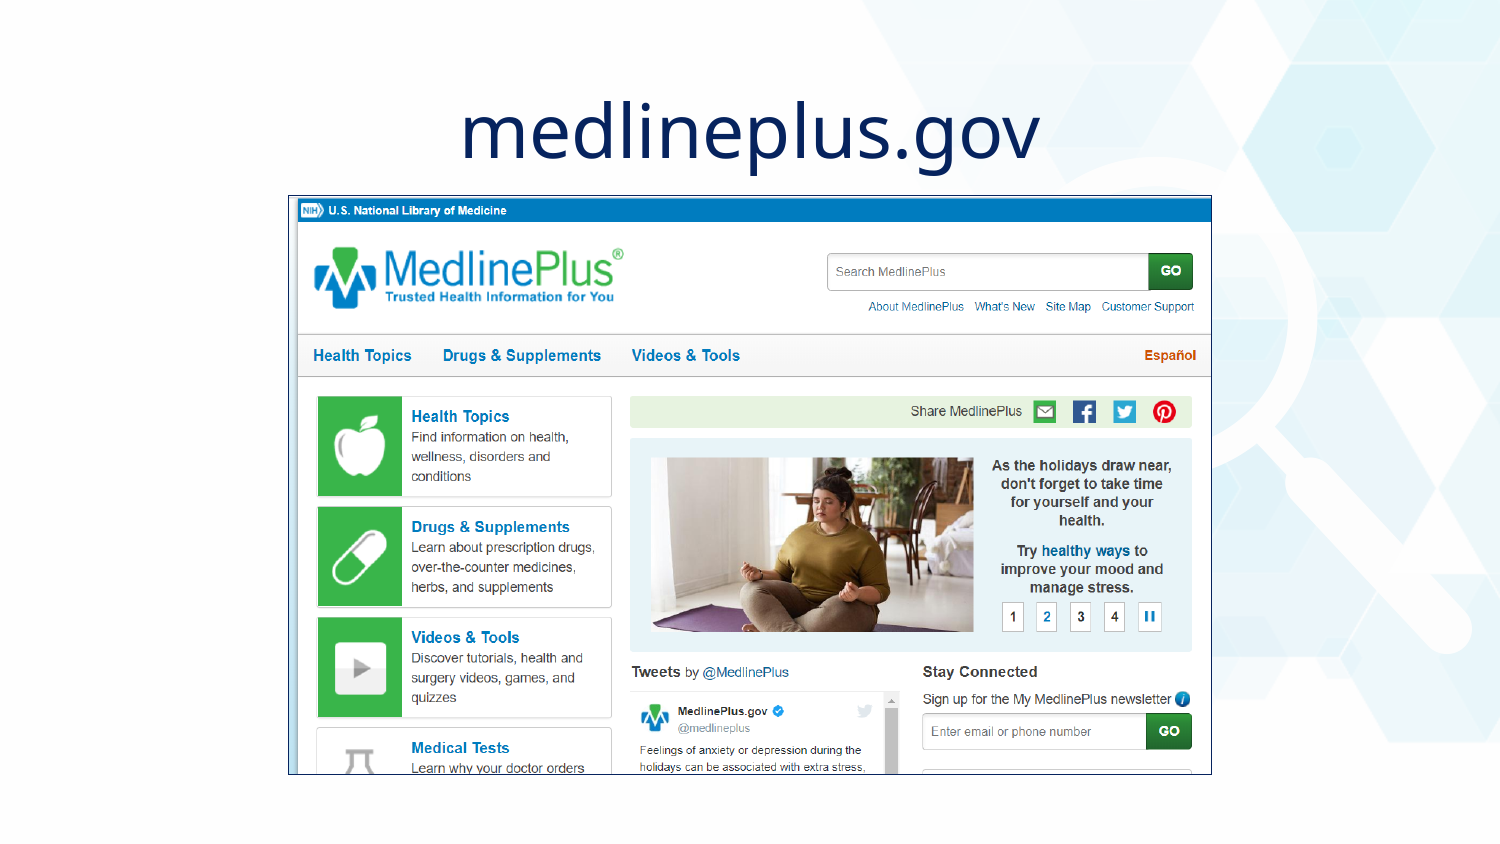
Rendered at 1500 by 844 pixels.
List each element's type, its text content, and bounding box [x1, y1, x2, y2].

text_box medlineplus.gov [0, 68, 1500, 205]
picture [287, 195, 1213, 776]
